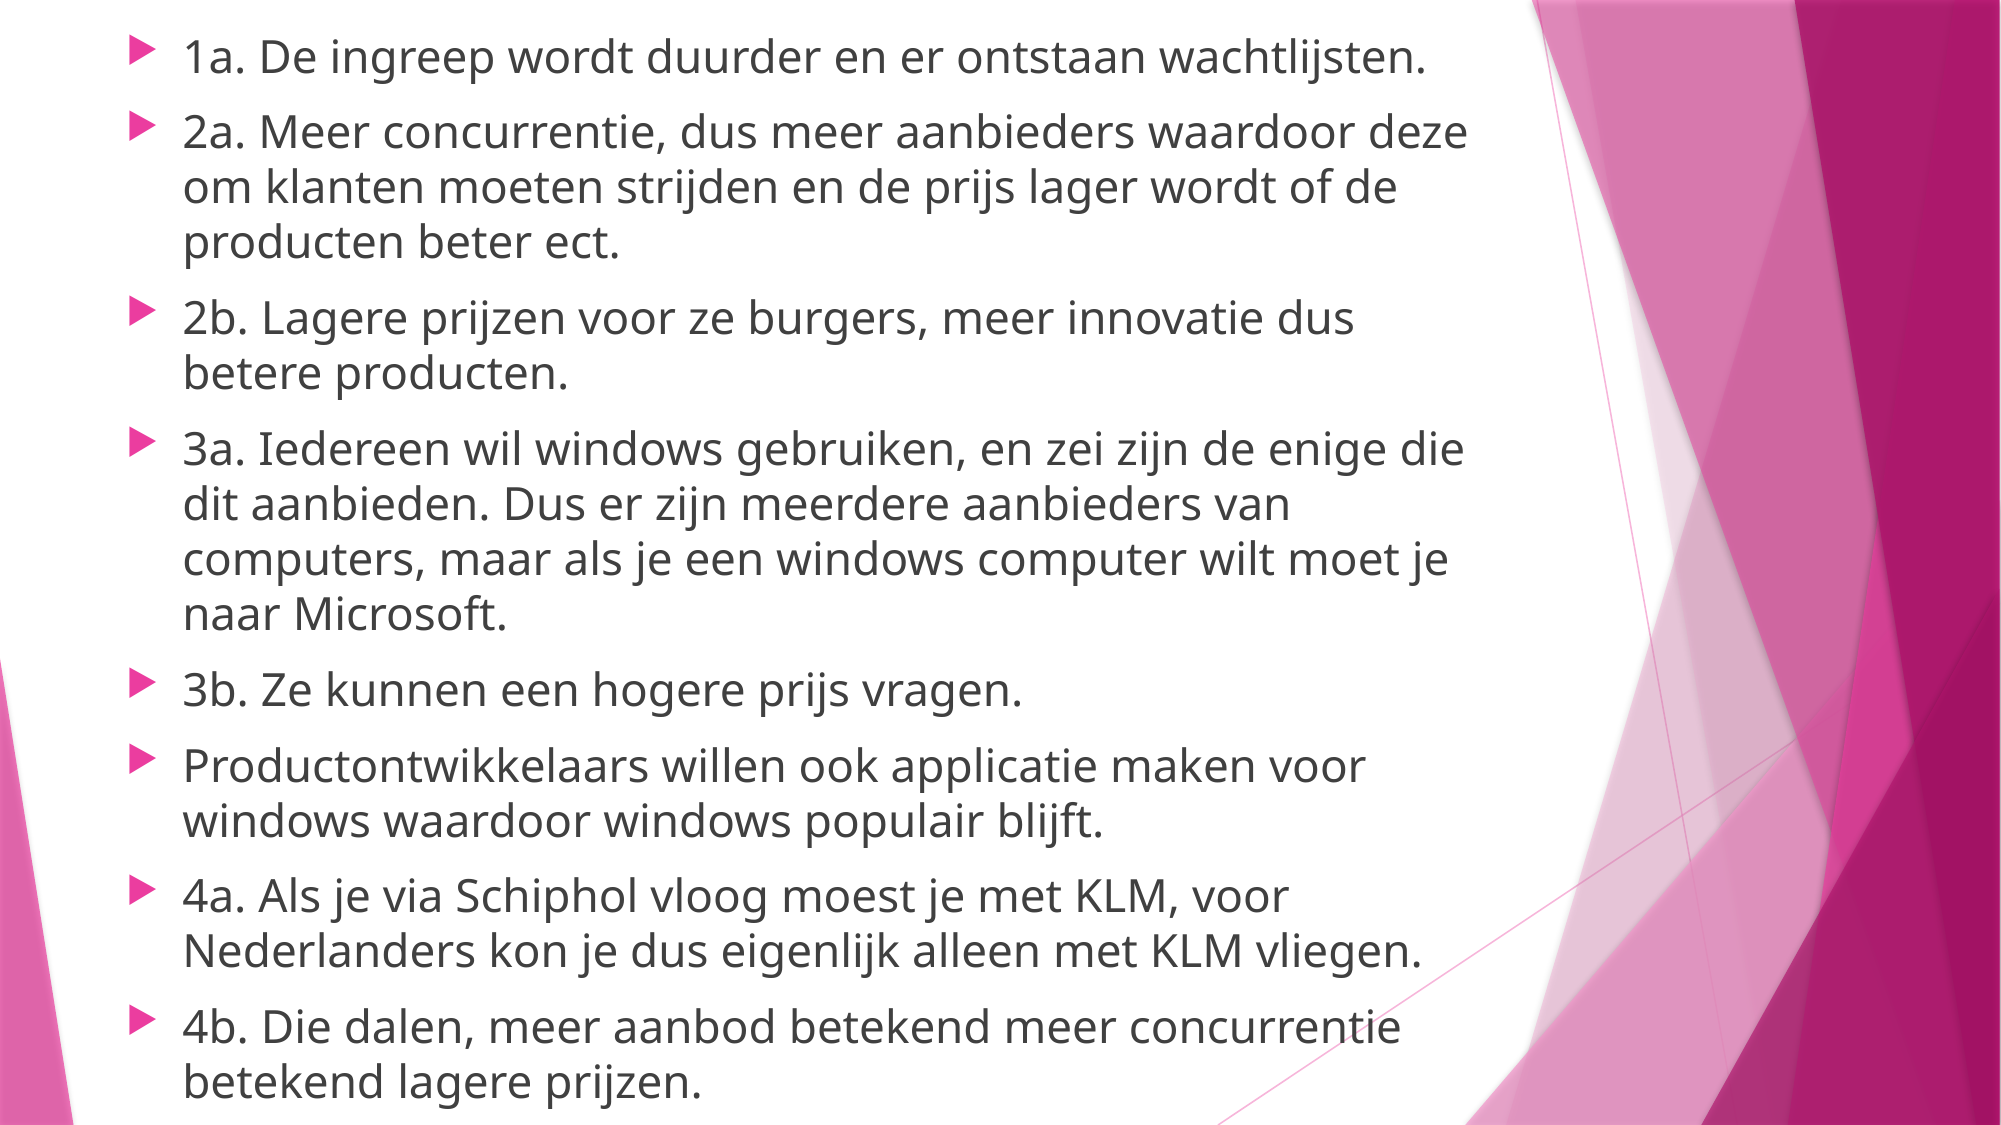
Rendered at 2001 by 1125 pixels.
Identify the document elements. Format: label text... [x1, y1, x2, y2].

list 1a. De ingreep wordt duurder en er ontstaan wachtlijsten. 2a. Meer concurrentie, dus meer aanbieders waardoor deze om klanten moeten strijden en de prijs lager wordt of de producten beter ect. 2b. Lagere prijzen voor ze burgers, meer innovatie dus betere producten. 3a. Iedereen wil windows gebruiken, en zei zijn de enige die dit aanbieden. Dus er zijn meerdere aanbieders van computers, maar als je een windows computer wilt moet je naar Microsoft. 3b. Ze kunnen een hogere prijs vragen. Productontwikkelaars willen ook applicatie maken voor windows waardoor windows populair blijft. 4a. Als je via Schiphol vloog moest je met KLM, voor Nederlanders kon je dus eigenlijk alleen met KLM vliegen. 4b. Die dalen, meer aanbod betekend meer concurrentie betekend lagere prijzen. [111, 19, 1522, 991]
